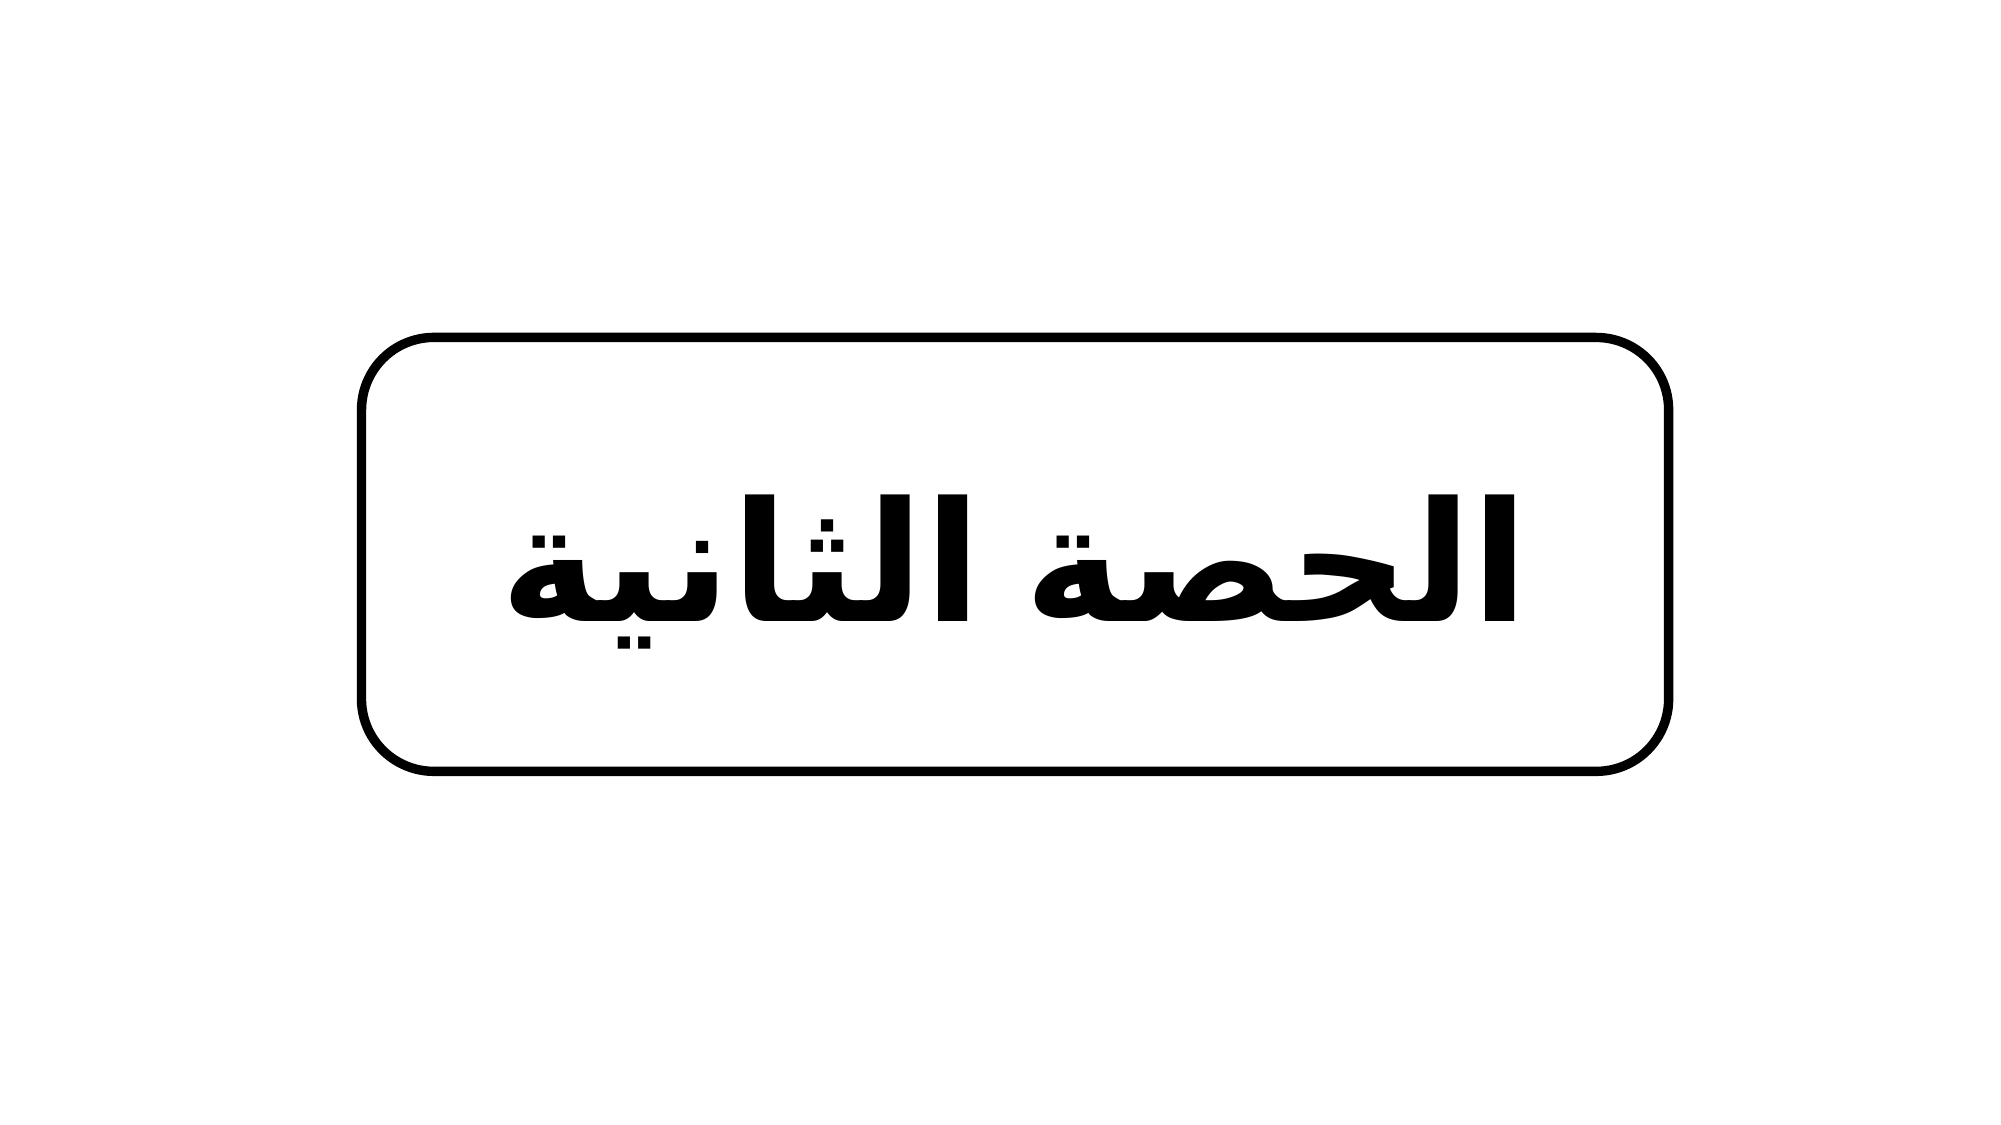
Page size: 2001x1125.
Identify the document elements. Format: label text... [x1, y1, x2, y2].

text_box الحصة الثانية [360, 336, 1670, 773]
